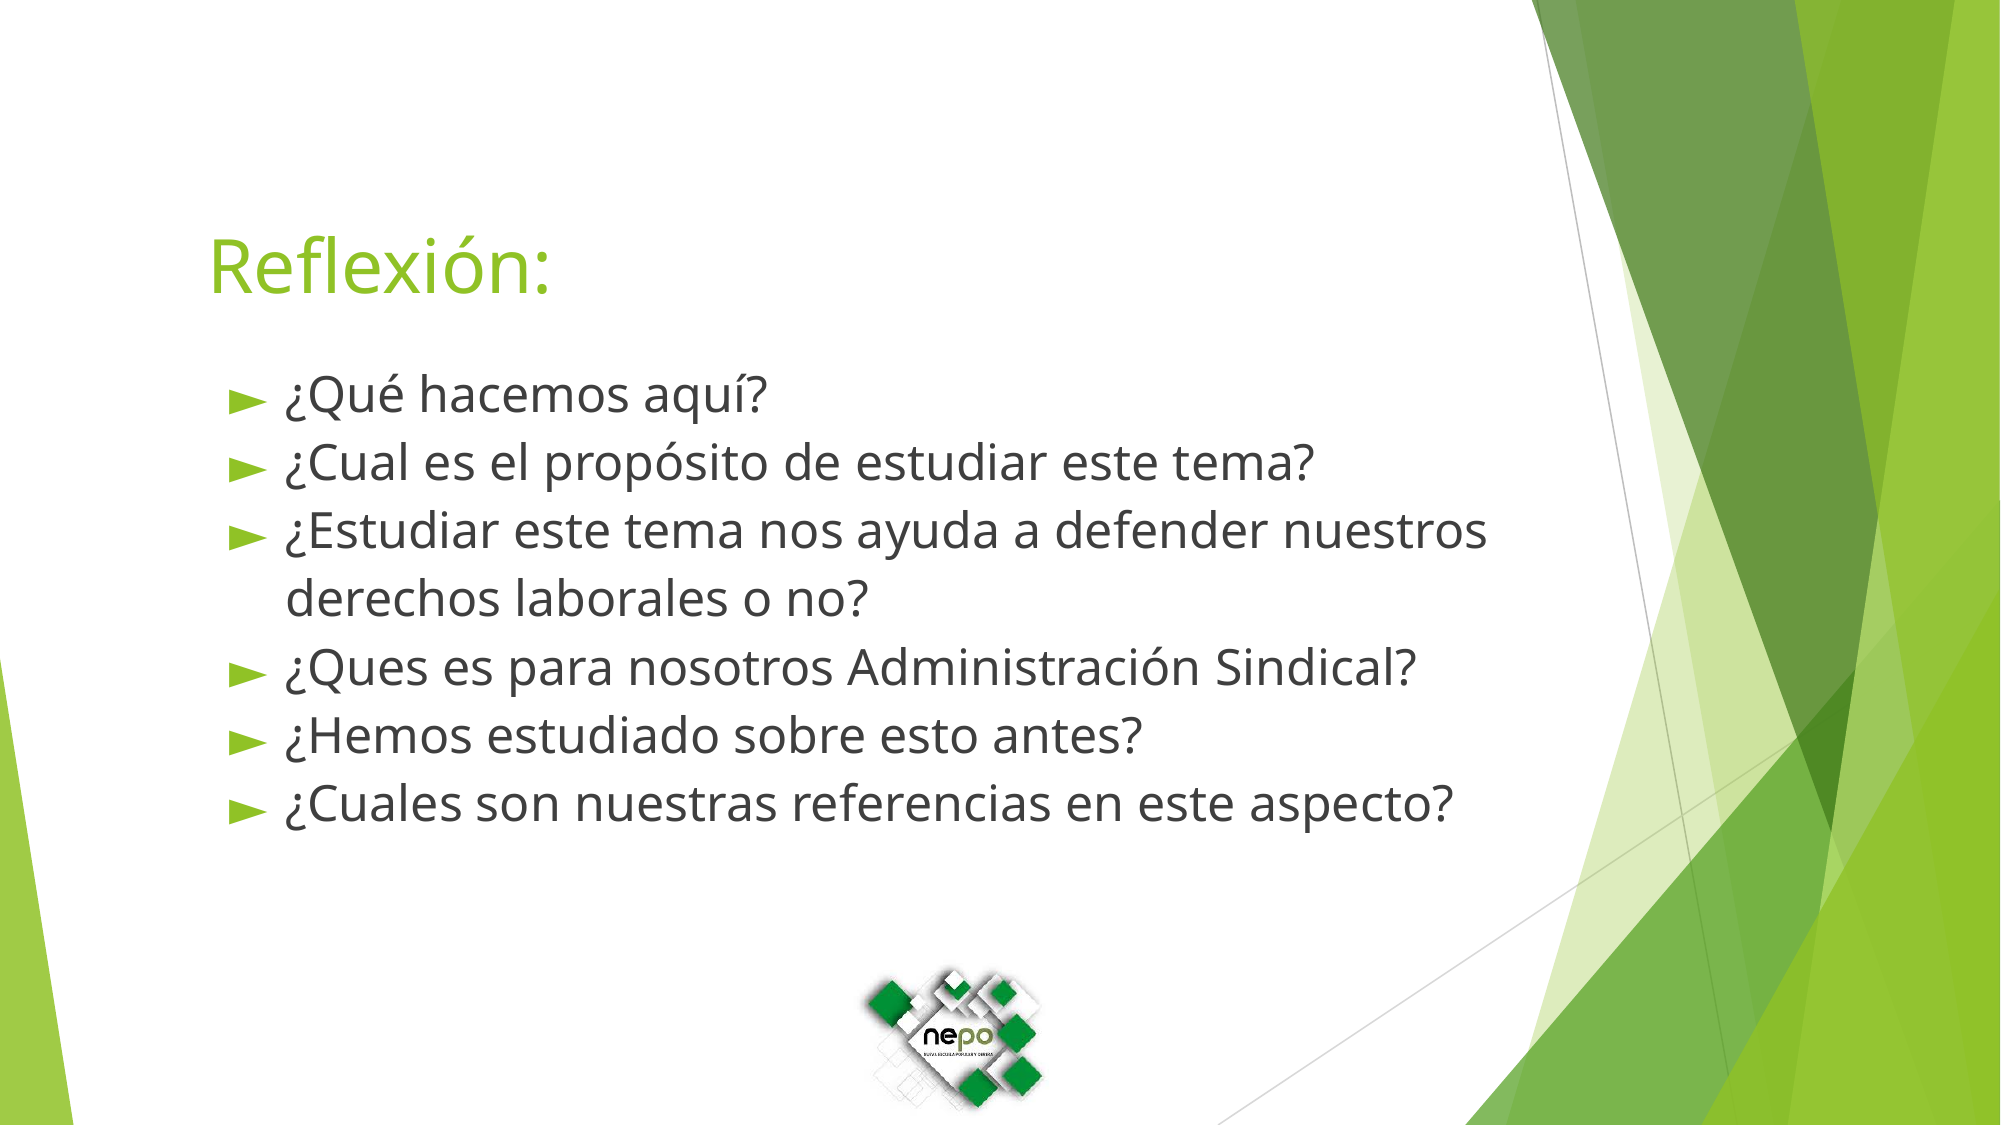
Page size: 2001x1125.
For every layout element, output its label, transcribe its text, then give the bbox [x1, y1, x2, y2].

title Reflexión: [192, 206, 1603, 423]
picture [849, 956, 1054, 1125]
list ¿Qué hacemos aquí? ¿Cual es el propósito de estudiar este tema? ¿Estudiar este tema nos ayuda a defender nuestros derechos laborales o no? ¿Ques es para nosotros Administración Sindical? ¿Hemos estudiado sobre esto antes? ¿Cuales son nuestras referencias en este aspecto? [214, 351, 1625, 988]
